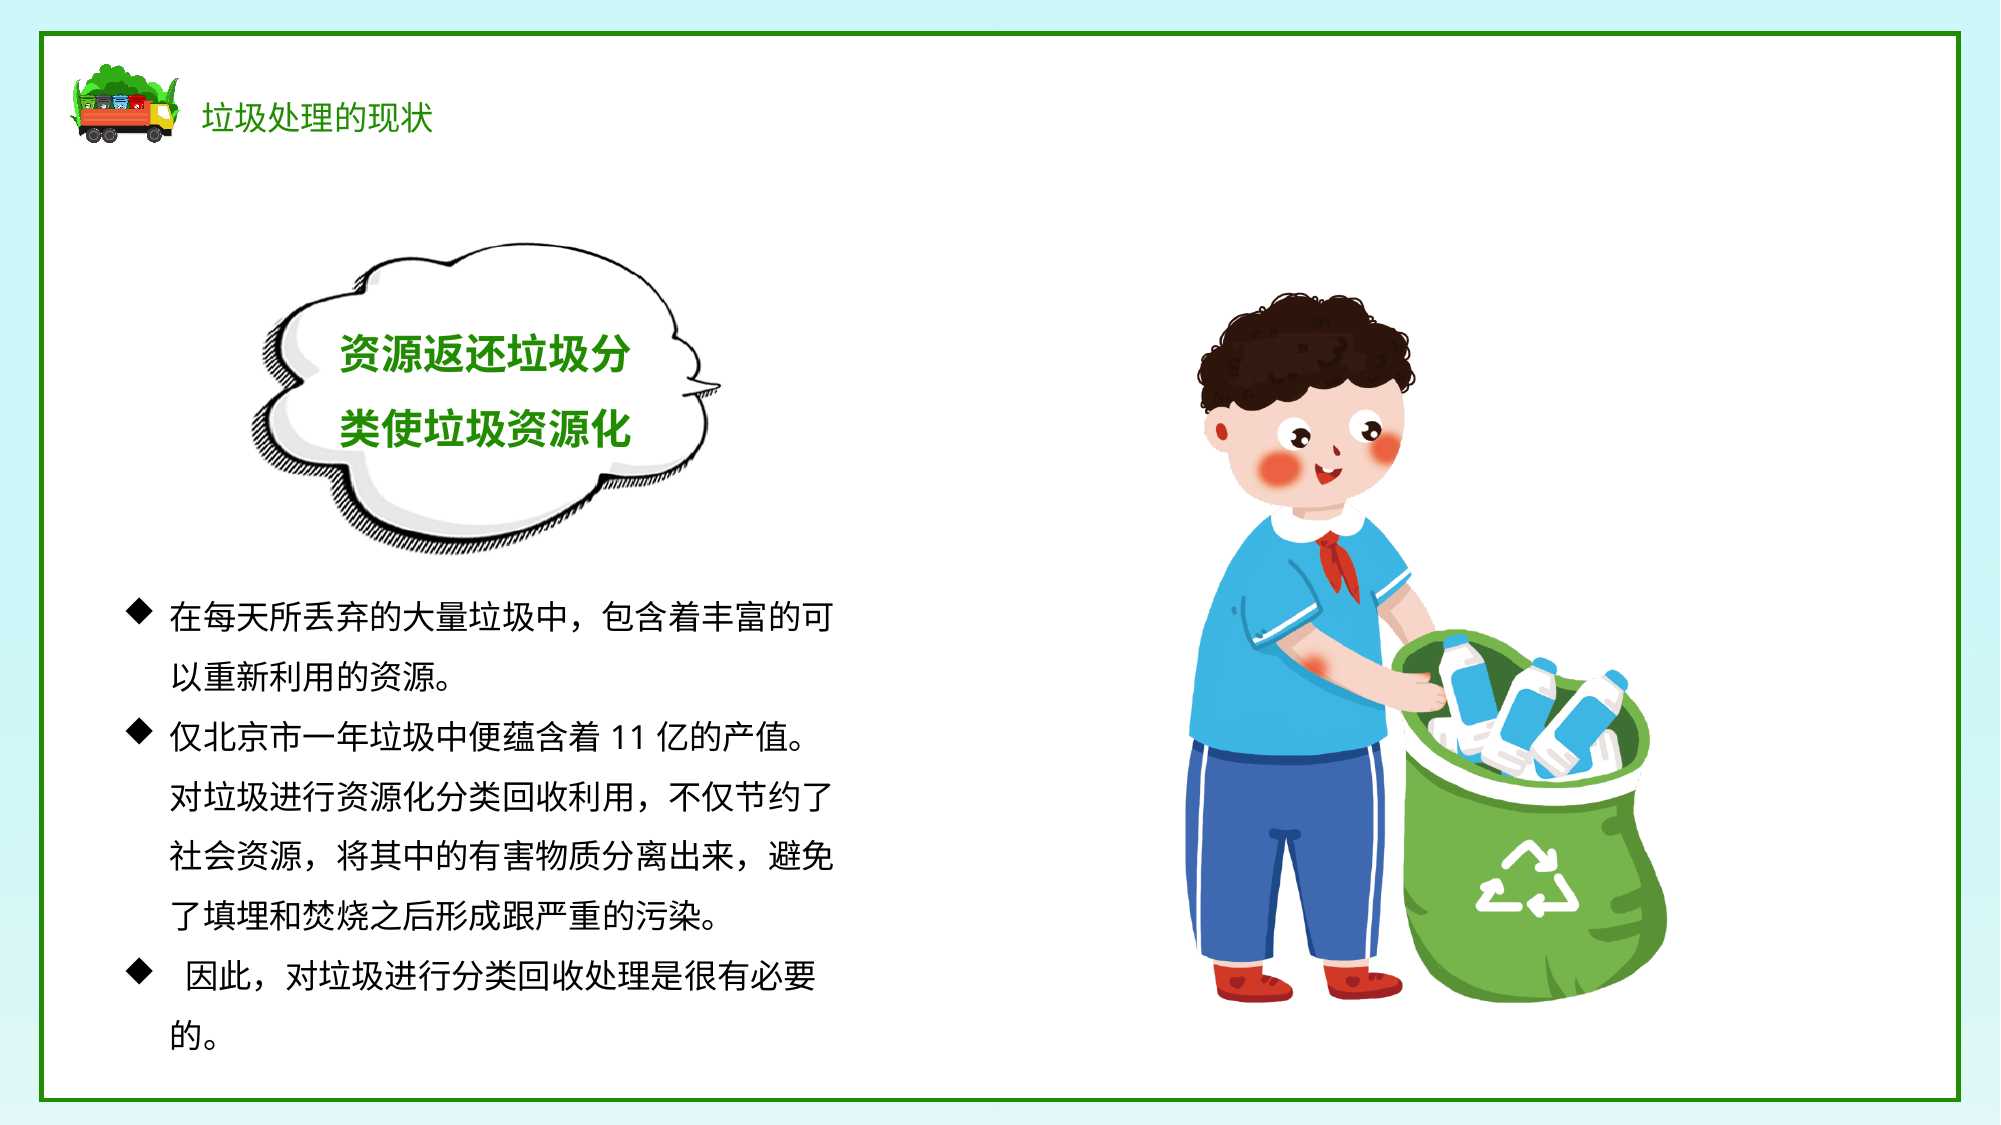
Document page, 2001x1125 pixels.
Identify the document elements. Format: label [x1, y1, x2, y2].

picture [0, 0, 2000, 1125]
text_box [213, 161, 759, 587]
